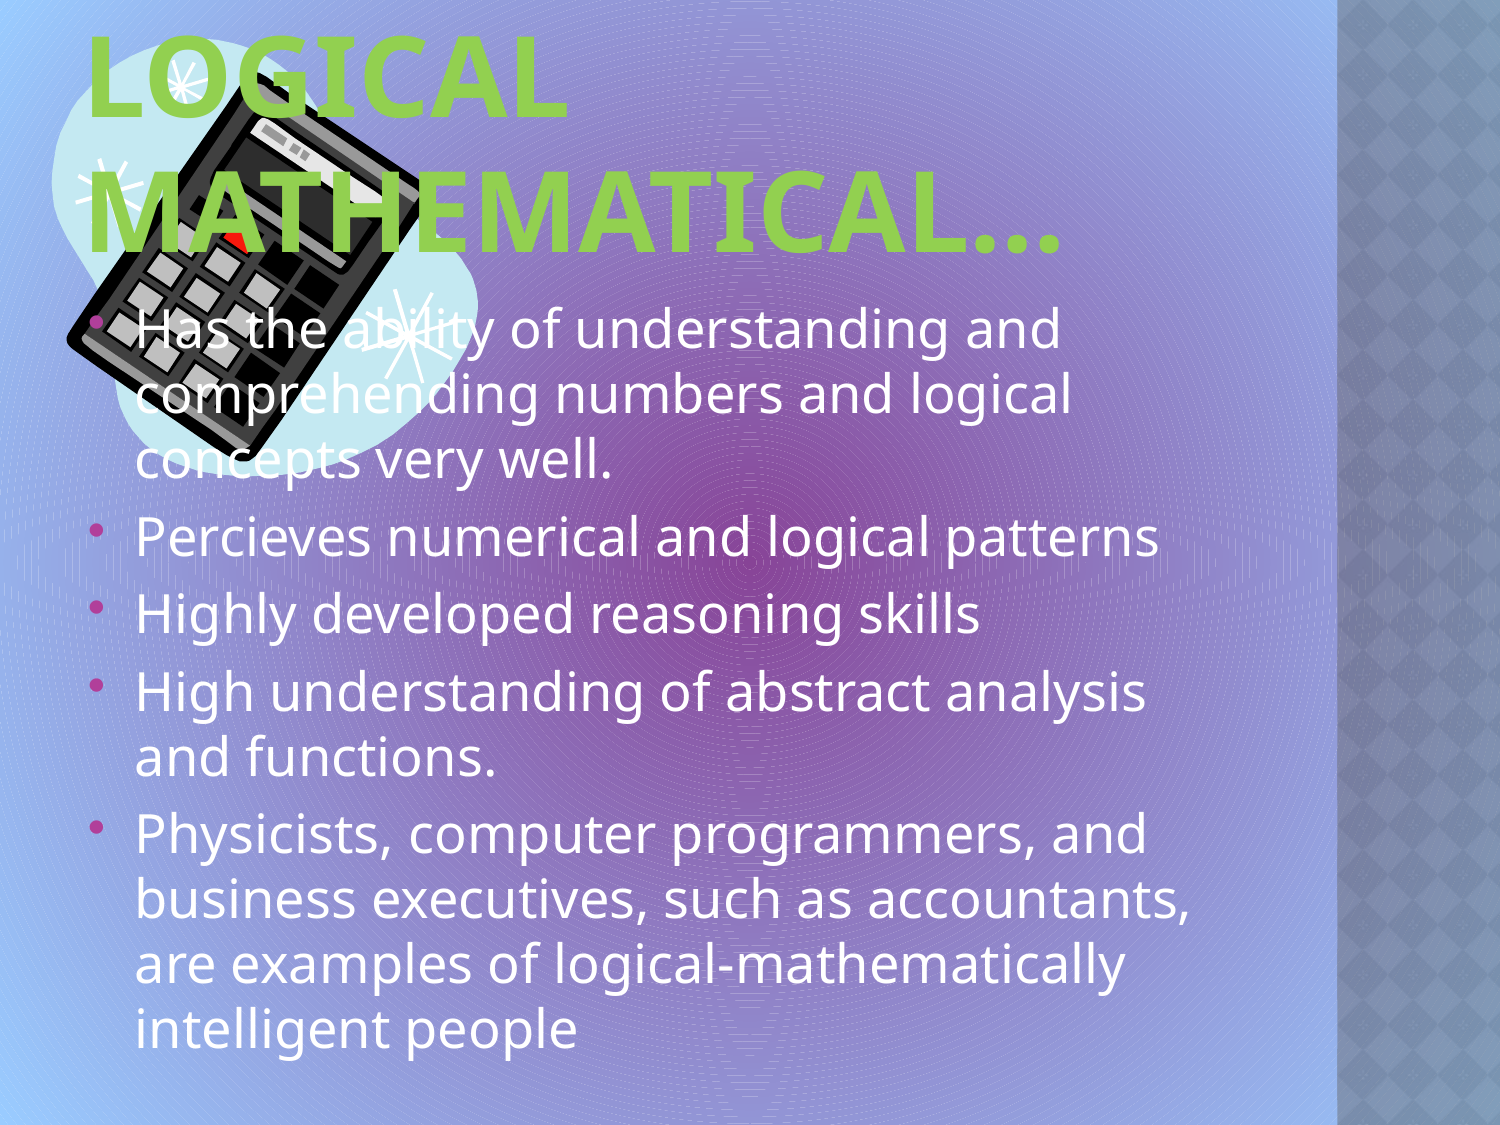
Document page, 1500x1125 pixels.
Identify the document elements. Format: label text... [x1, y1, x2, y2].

title Logical Mathematical… [485, 87, 1263, 275]
list Has the ability of understanding and comprehending numbers and logical concepts very well. Percieves numerical and logical patterns Highly developed reasoning skills High understanding of abstract analysis and functions. Physicists, computer programmers, and business executives, such as accountants, are examples of logical-mathematically intelligent people [75, 287, 1263, 1083]
picture [49, 36, 480, 479]
